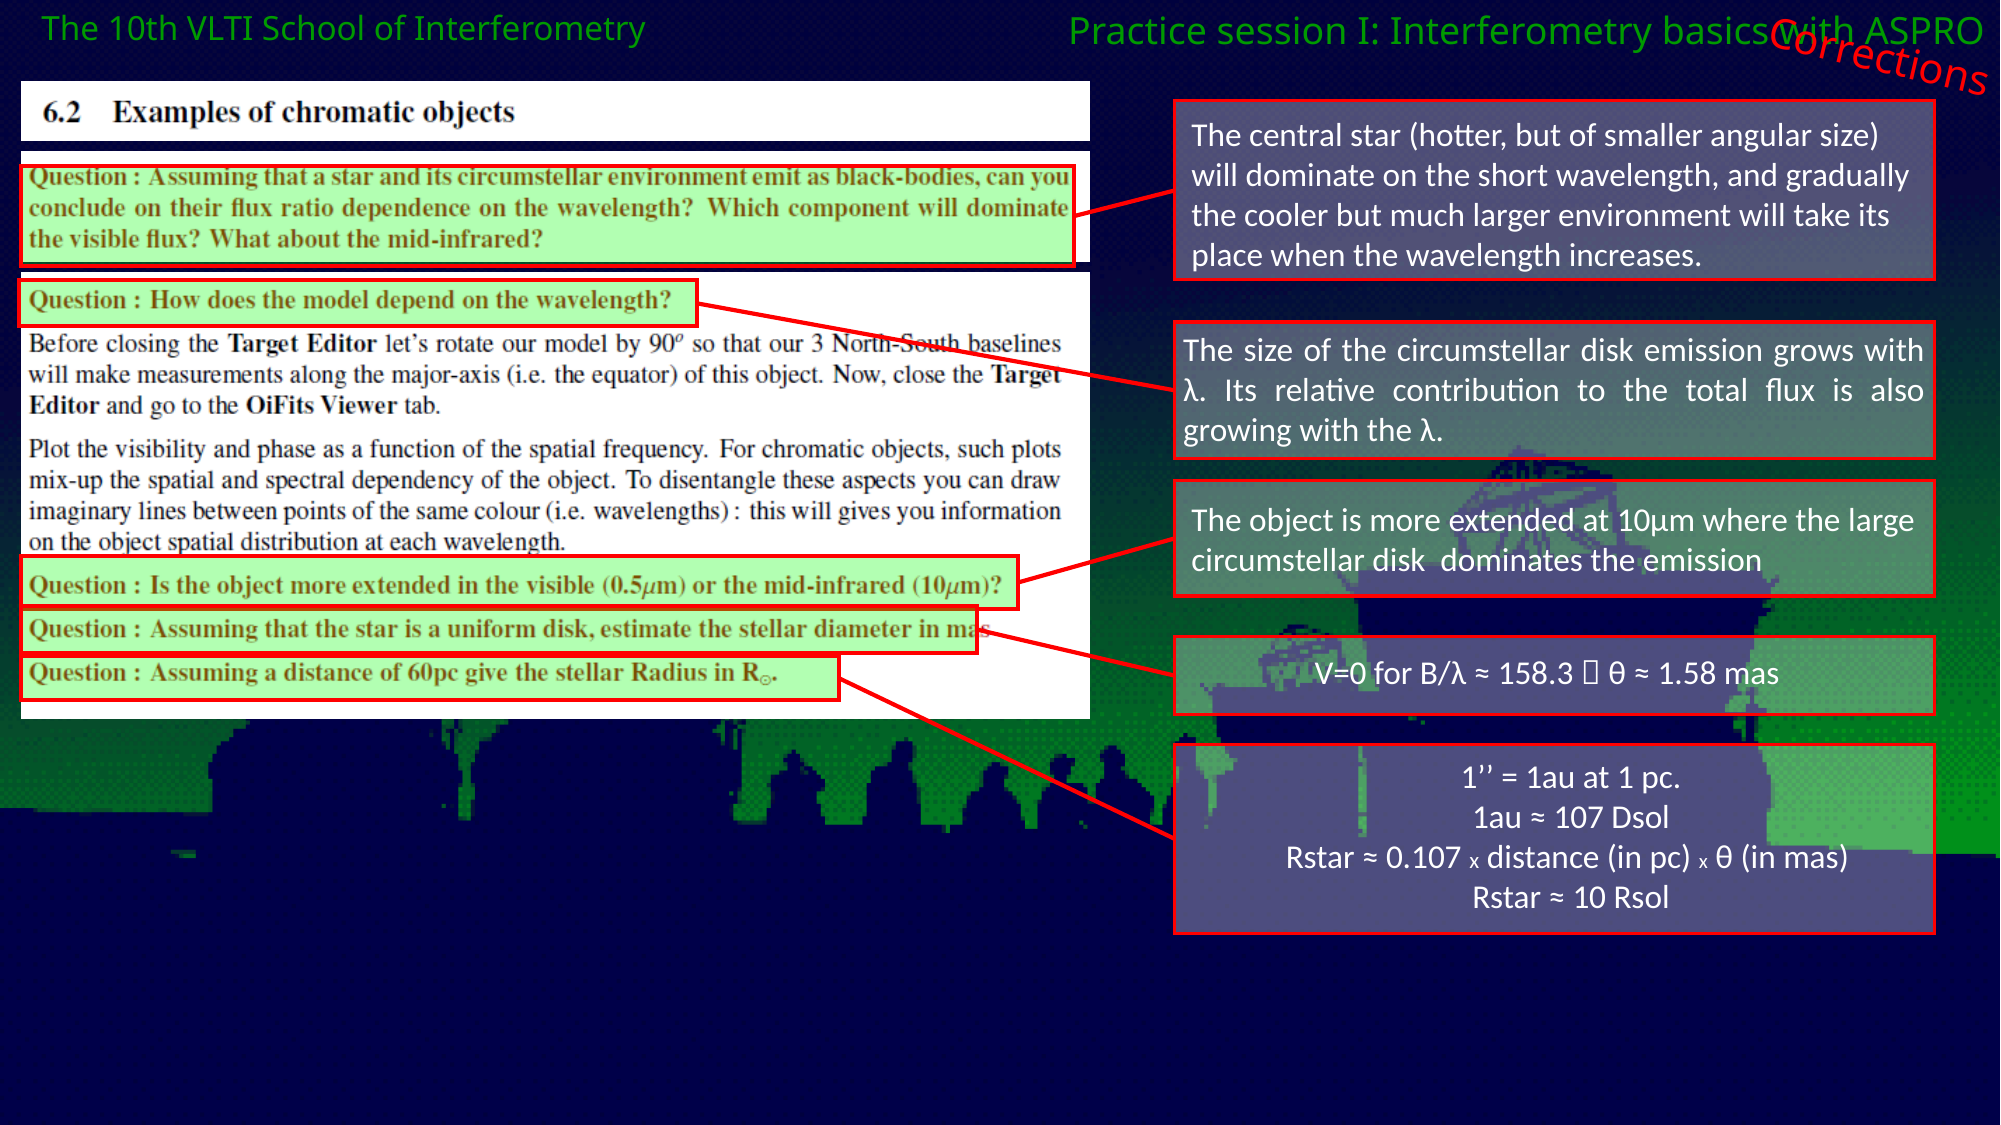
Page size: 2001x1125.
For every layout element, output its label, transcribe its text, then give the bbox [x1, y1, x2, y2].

text_box [1174, 743, 1935, 935]
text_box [1018, 538, 1175, 583]
text_box [1175, 636, 1935, 715]
text_box 1’’ = 1au at 1 pc. 1au ≈ 107 Dsol Rstar ≈ 0.107 x distance (in pc) x θ (in mas) Rstar ≈ 10 Rsol [1199, 755, 1943, 915]
text_box [1174, 480, 1935, 597]
text_box [1174, 321, 1935, 460]
text_box The central star (hotter, but of smaller angular size) will dominate on the short wavelength, and gradually the cooler but much larger environment will take its place when the wavelength increases. [1191, 112, 1935, 273]
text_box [838, 678, 1175, 839]
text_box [697, 303, 1175, 391]
text_box [1174, 100, 1935, 281]
text_box The size of the circumstellar disk emission grows with λ. Its relative contribution to the total flux is also growing with the λ. [1183, 327, 1926, 448]
text_box Corrections [1748, 0, 2000, 116]
text_box Practice session I: Interferometry basics with ASPRO [810, 0, 1761, 60]
text_box The 10th VLTI School of Interferometry [26, 0, 671, 55]
text_box [20, 165, 1075, 267]
text_box The object is more extended at 10µm where the large circumstellar disk dominates the emission [1191, 497, 1935, 578]
text_box Practice session I: Interferometry basics with ASPRO [1791, 0, 2000, 49]
text_box V=0 for B/λ ≈ 158.3  θ ≈ 1.58 mas [1183, 651, 1926, 732]
picture [0, 0, 2000, 1125]
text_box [976, 629, 1175, 676]
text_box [1073, 190, 1175, 217]
